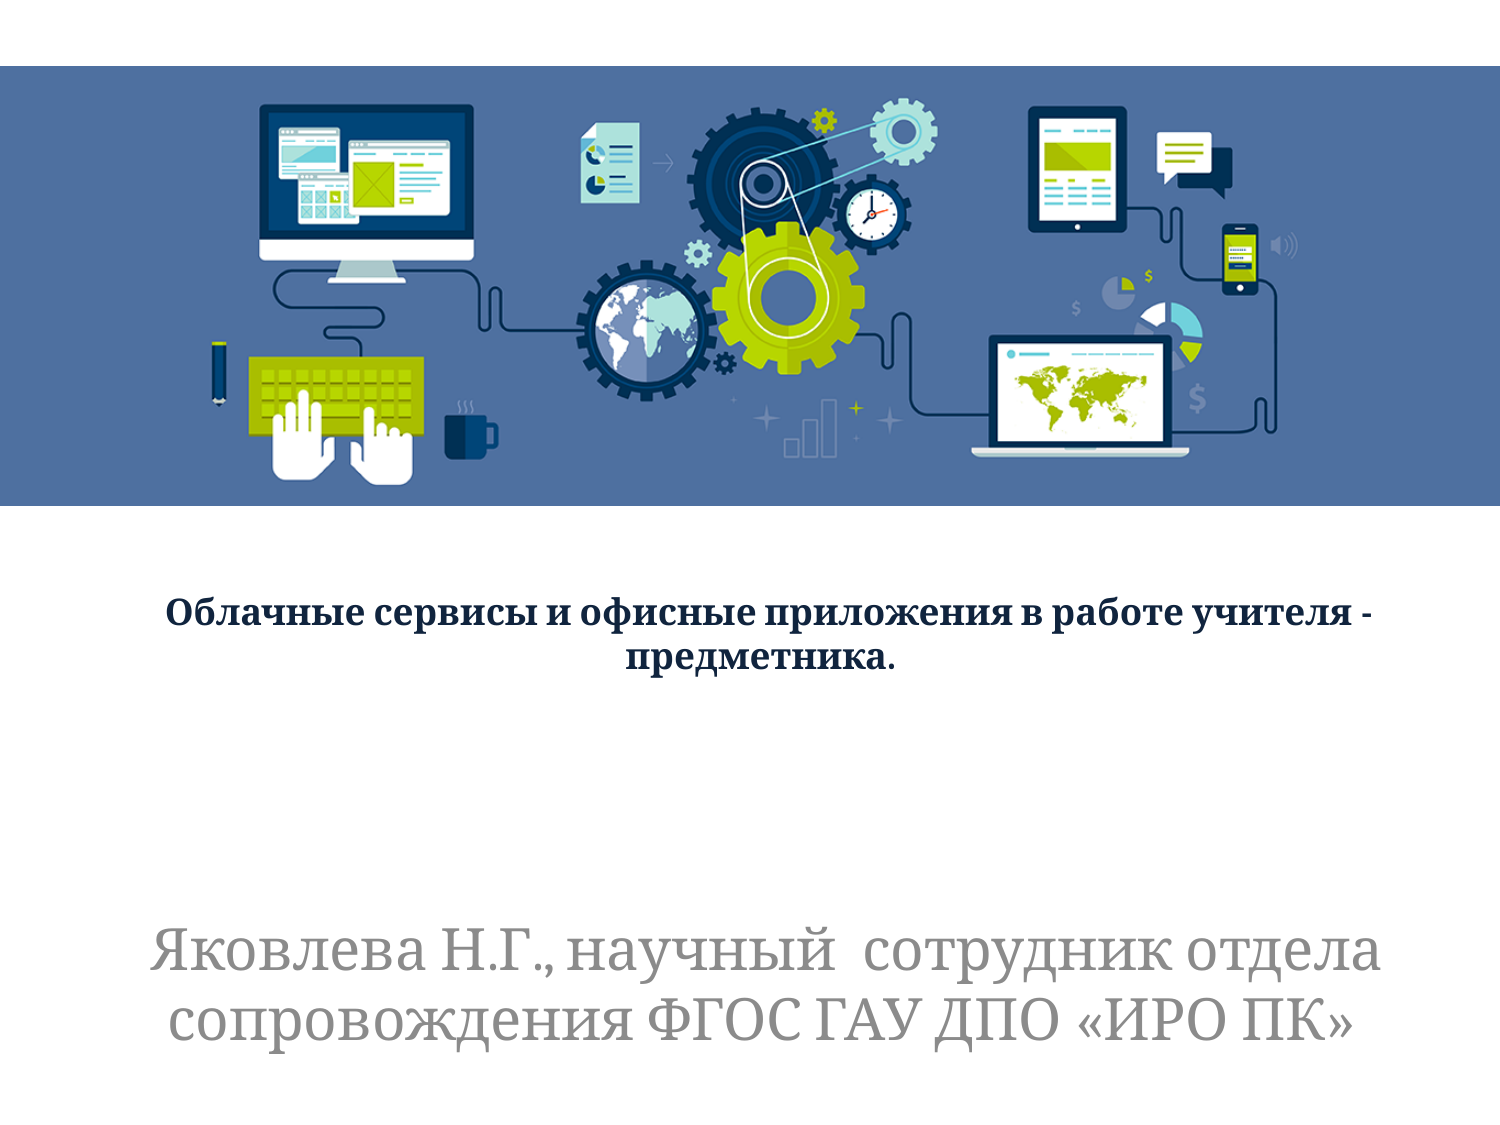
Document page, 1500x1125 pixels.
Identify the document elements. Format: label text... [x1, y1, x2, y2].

picture [0, 66, 1500, 506]
title Облачные сервисы и офисные приложения в работе учителя - предметника. [53, 513, 1477, 686]
subtitle Яковлева Н.Г., научный сотрудник отдела сопровождения ФГОС ГАУ ДПО «ИРО ПК» [112, 905, 1424, 1063]
